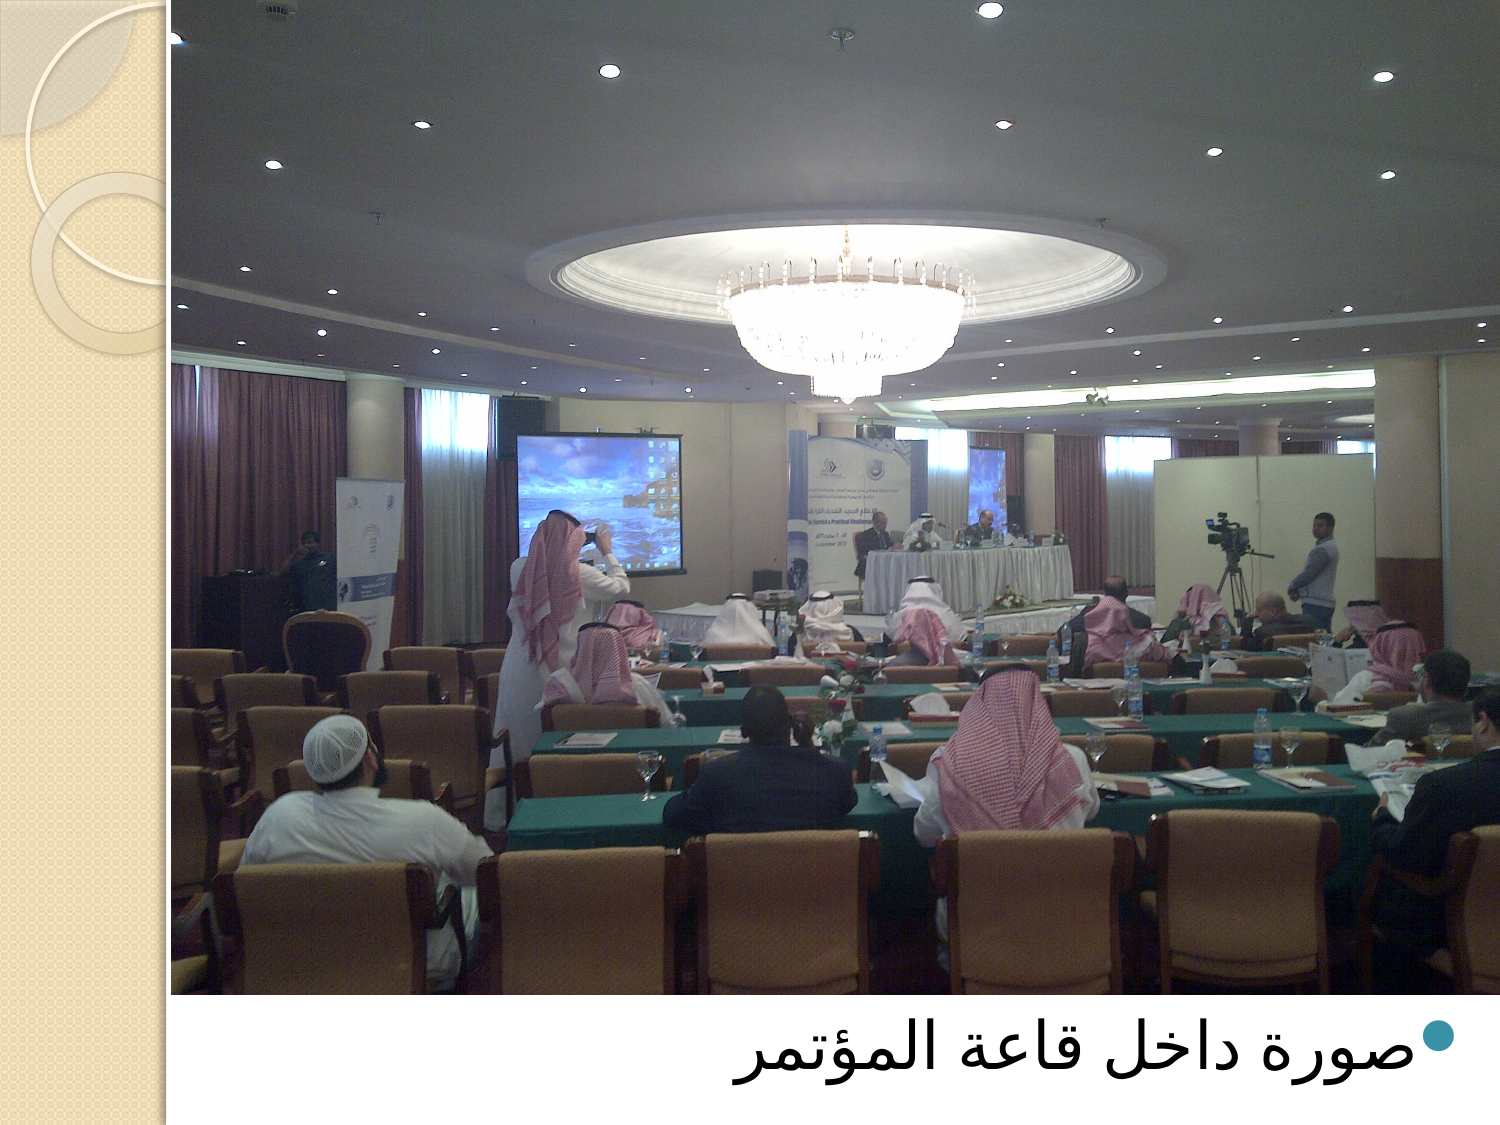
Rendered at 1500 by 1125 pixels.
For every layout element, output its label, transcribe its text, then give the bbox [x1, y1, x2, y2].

list صورة داخل قاعة المؤتمر [171, 1012, 1500, 1125]
picture [170, 0, 1500, 1000]
